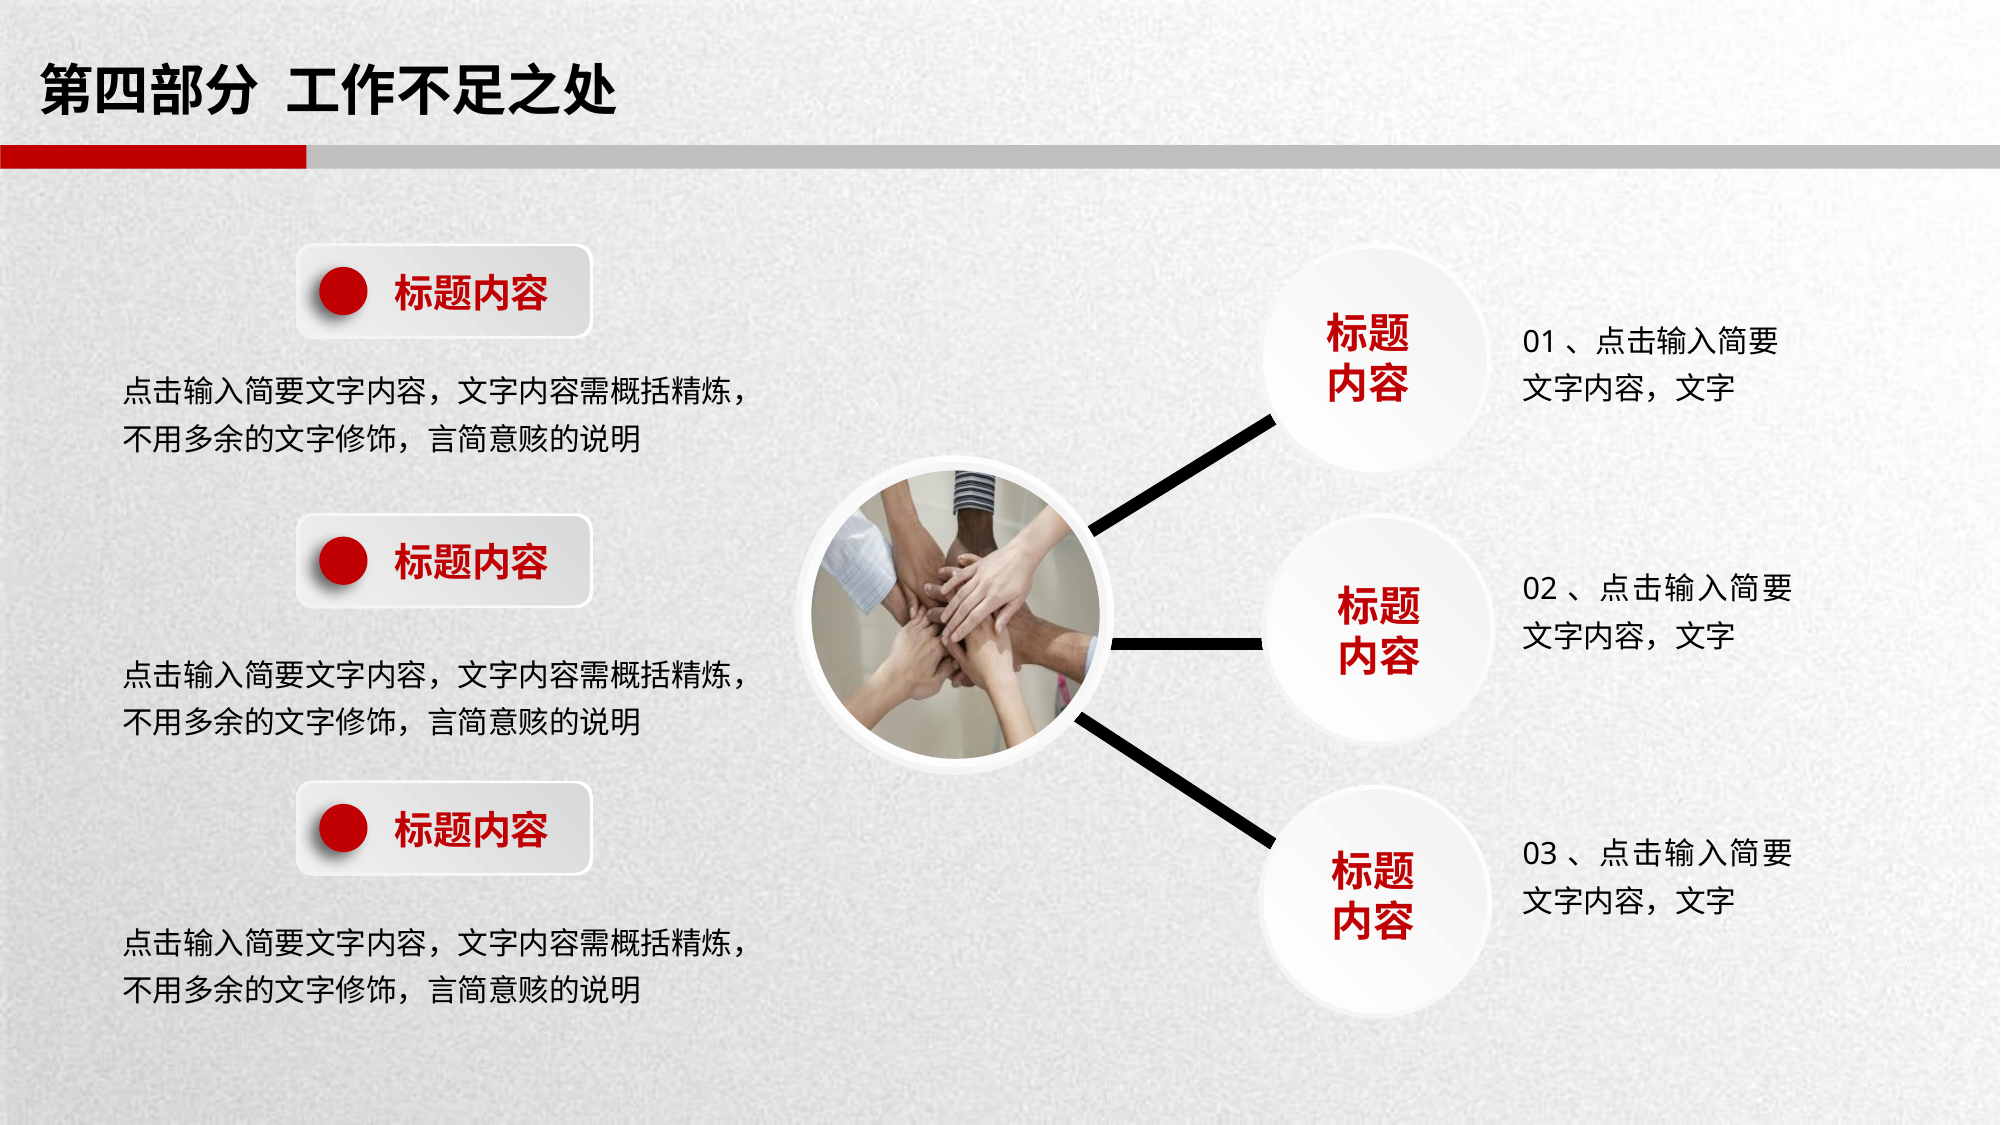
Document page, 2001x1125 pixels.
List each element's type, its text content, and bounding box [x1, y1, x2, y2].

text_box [1255, 784, 1493, 1019]
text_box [1070, 711, 1367, 905]
picture [0, 0, 2001, 1125]
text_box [296, 513, 594, 609]
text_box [1070, 356, 1375, 545]
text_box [296, 243, 594, 339]
title 第四部分 工作不足之处 [23, 47, 1824, 124]
text_box 点击输入简要文字内容，文字内容需概括精炼，不用多余的文字修饰，言简意赅的说明 [107, 905, 754, 1016]
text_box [296, 780, 594, 876]
text_box 01、点击输入简要文字内容，文字 [1507, 303, 1808, 414]
text_box 03、点击输入简要文字内容，文字 [1507, 816, 1808, 927]
text_box 点击输入简要文字内容，文字内容需概括精炼，不用多余的文字修饰，言简意赅的说明 [107, 637, 754, 748]
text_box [1261, 512, 1496, 747]
text_box 02、点击输入简要文字内容，文字 [1507, 550, 1808, 661]
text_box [794, 455, 1115, 775]
text_box 点击输入简要文字内容，文字内容需概括精炼，不用多余的文字修饰，言简意赅的说明 [107, 353, 754, 464]
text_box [1252, 243, 1492, 478]
